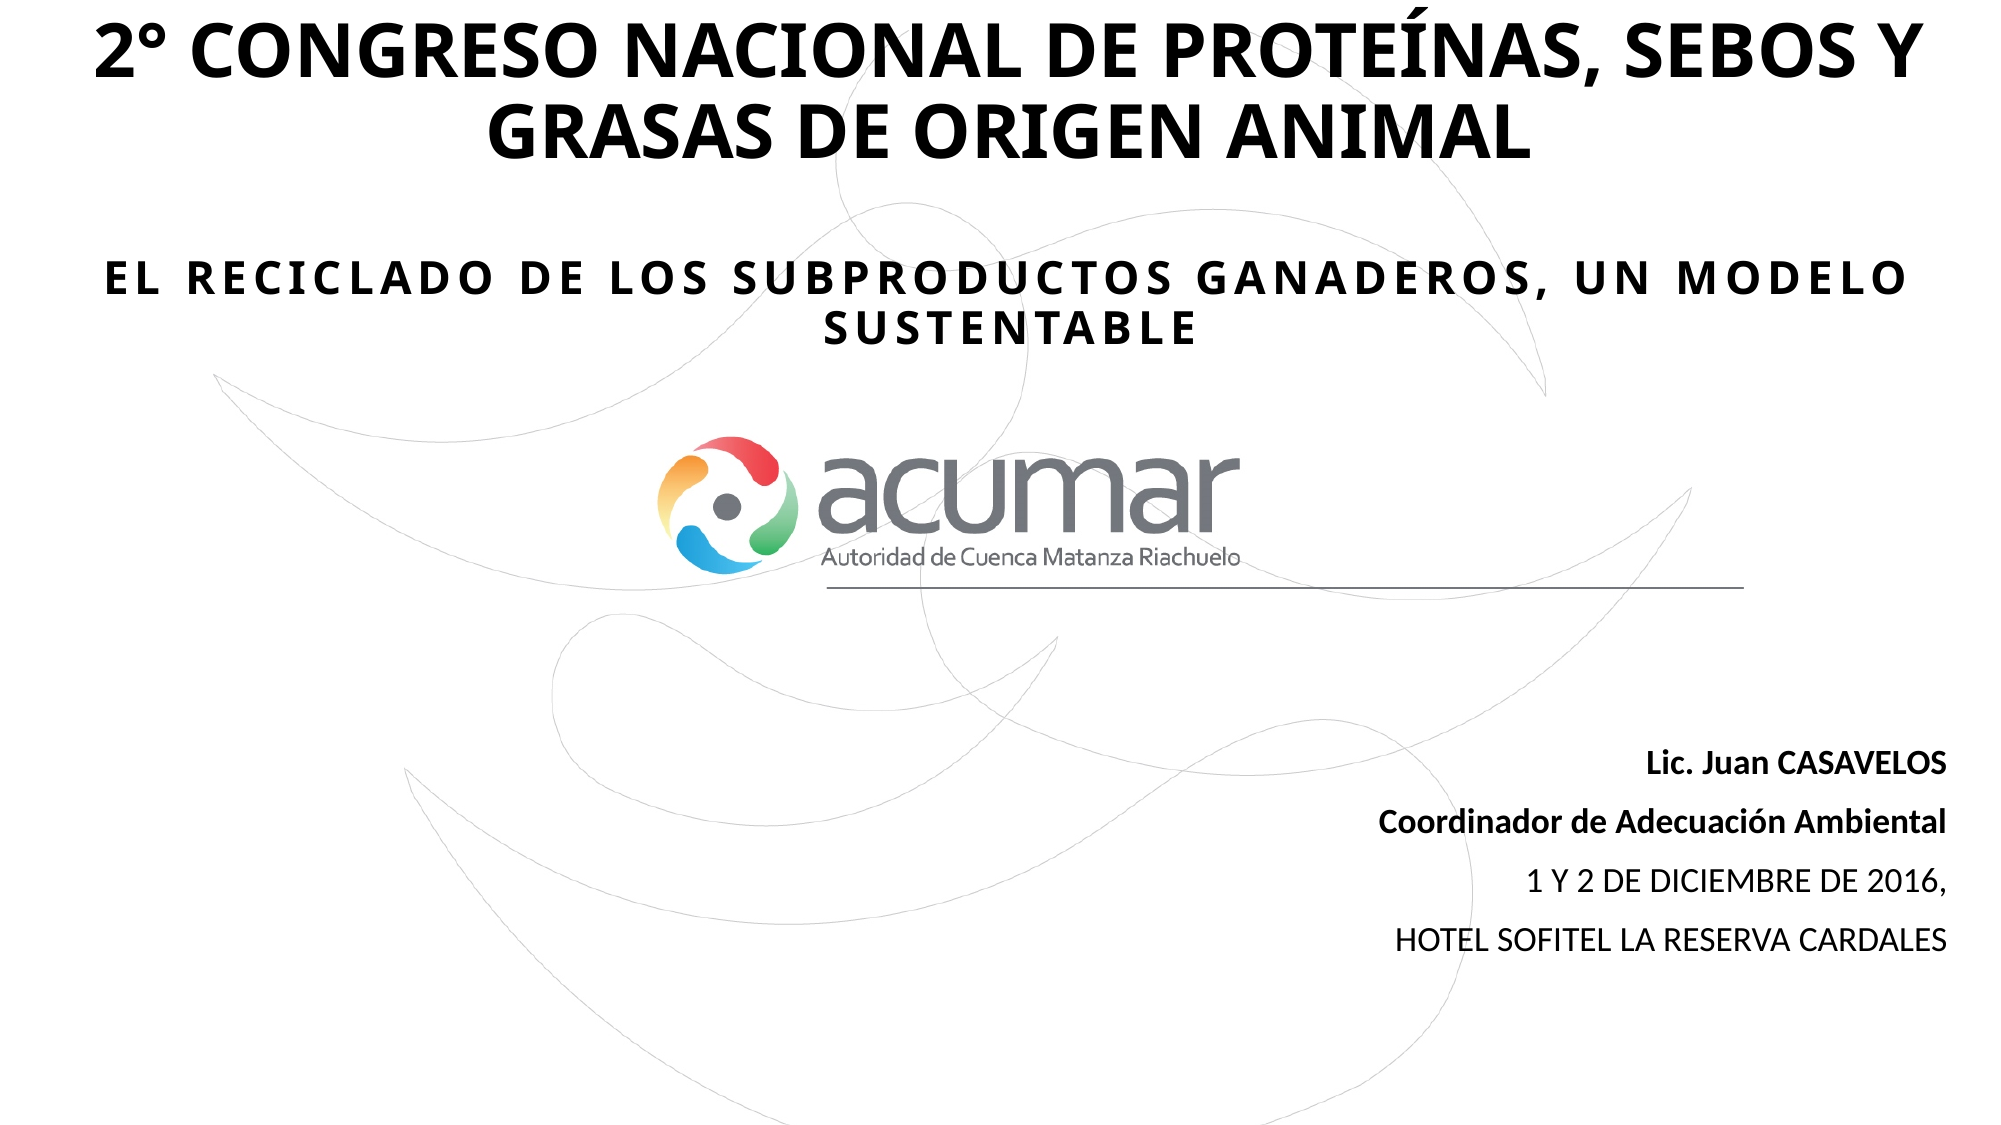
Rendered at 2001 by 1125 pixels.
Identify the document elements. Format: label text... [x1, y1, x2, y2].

title 2° CONGRESO NACIONAL DE PROTEÍNAS, SEBOS Y GRASAS DE ORIGEN ANIMAL EL RECICLADO DE LOS SUBPRODUCTOS GANADEROS, UN MODELO SUSTENTABLE [57, 13, 1963, 353]
picture [213, 30, 1744, 1125]
list Lic. Juan CASAVELOS Coordinador de Adecuación Ambiental 1 Y 2 DE DICIEMBRE DE 2016, HOTEL SOFITEL LA RESERVA CARDALES [1744, 655, 1963, 1071]
